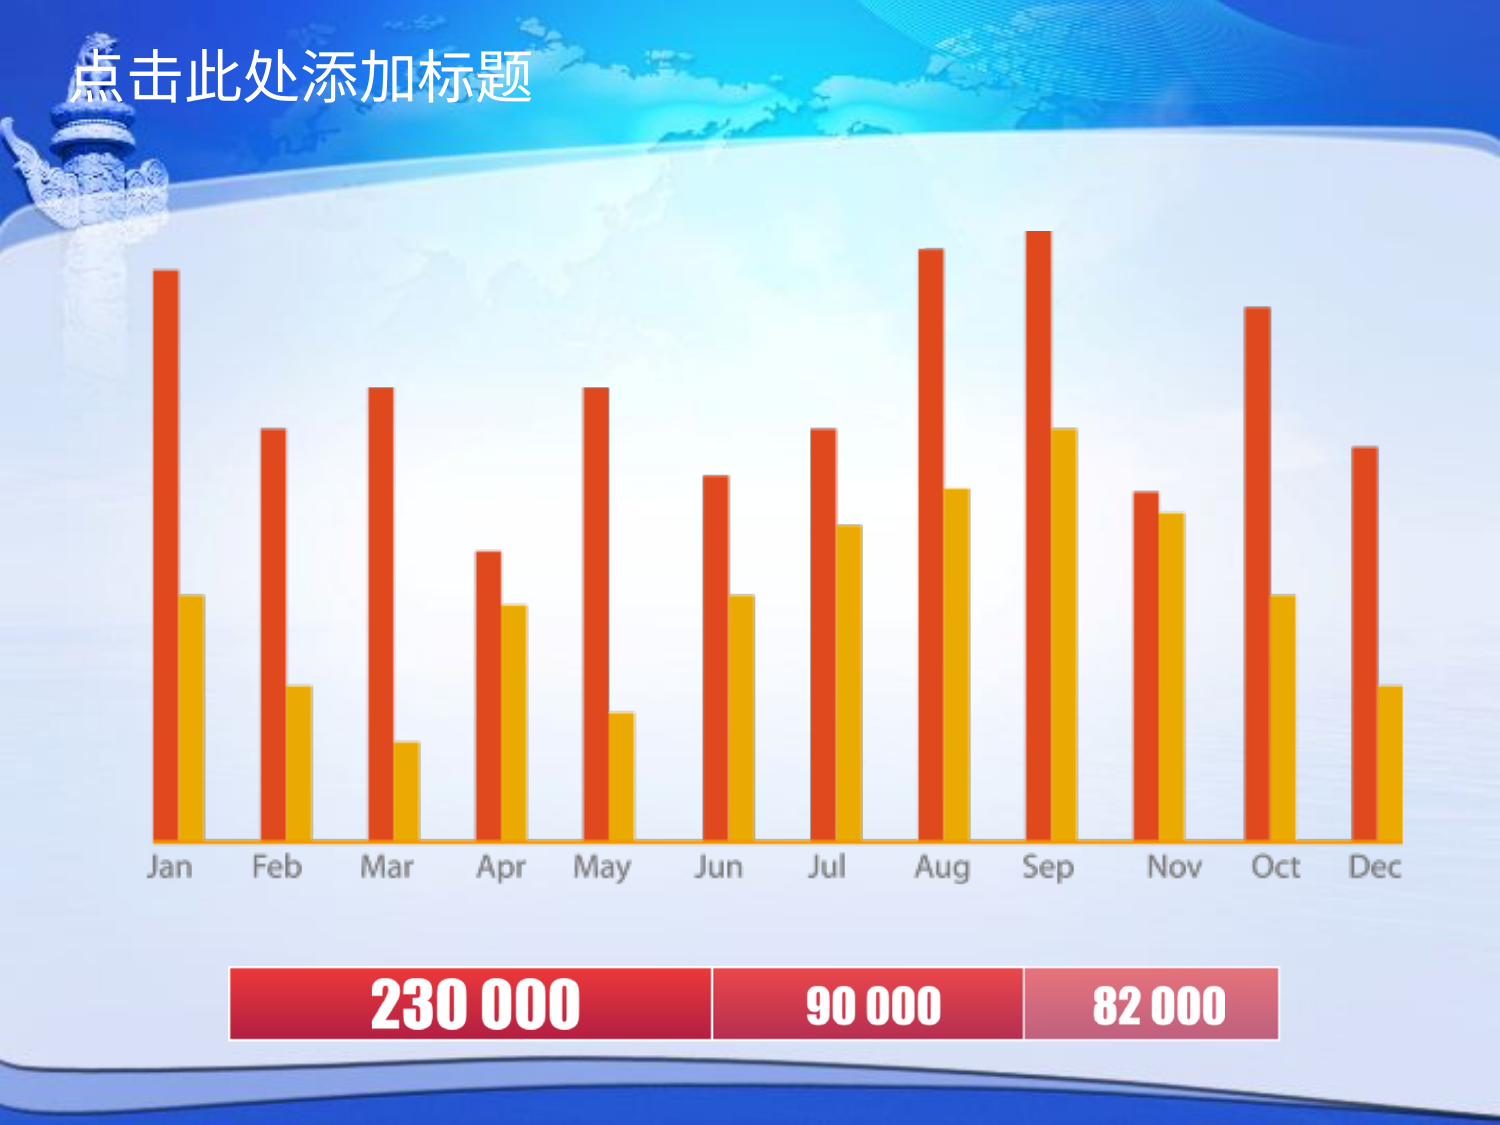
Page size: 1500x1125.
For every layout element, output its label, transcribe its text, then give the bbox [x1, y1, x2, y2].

picture [0, 0, 1500, 1125]
text_box 点击此处添加标题 [53, 33, 845, 118]
